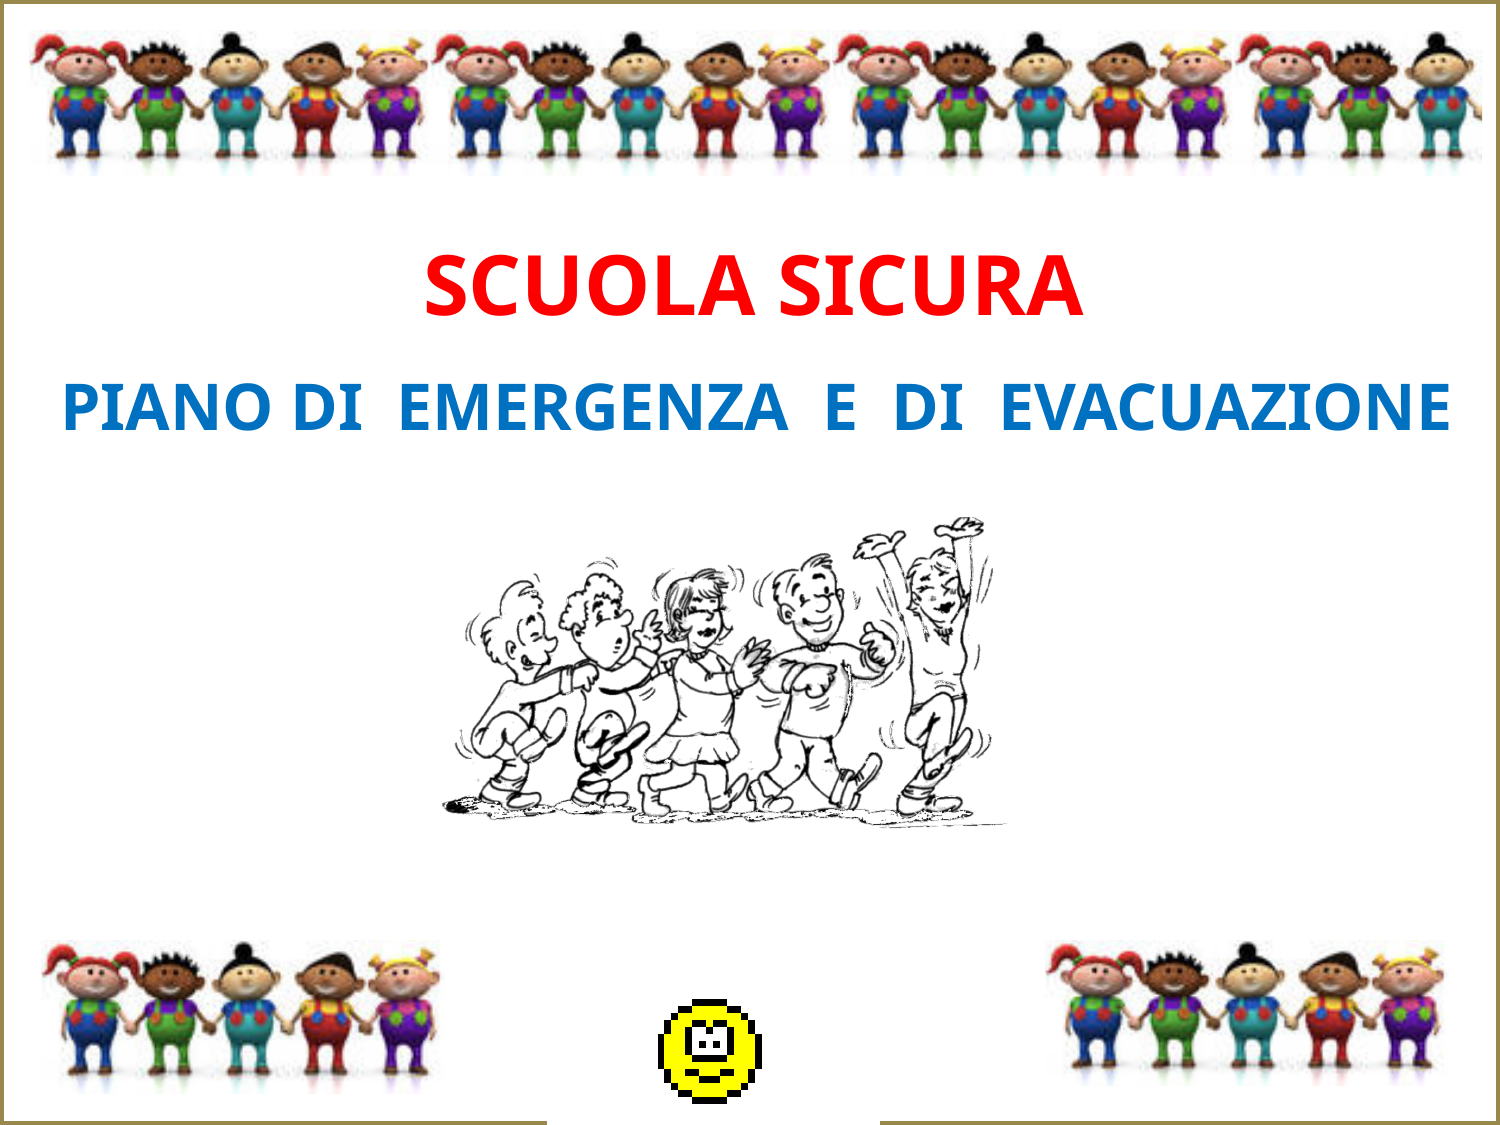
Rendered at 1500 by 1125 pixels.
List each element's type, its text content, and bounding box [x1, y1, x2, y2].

text_box PIANO DI EMERGENZA E DI EVACUAZIONE [37, 358, 1492, 461]
picture [29, 30, 1483, 176]
picture [435, 503, 1026, 1125]
picture [41, 940, 445, 1094]
text_box SCUOLA SICURA [391, 227, 1109, 337]
text_box [0, 0, 1500, 1125]
picture [1045, 940, 1449, 1086]
